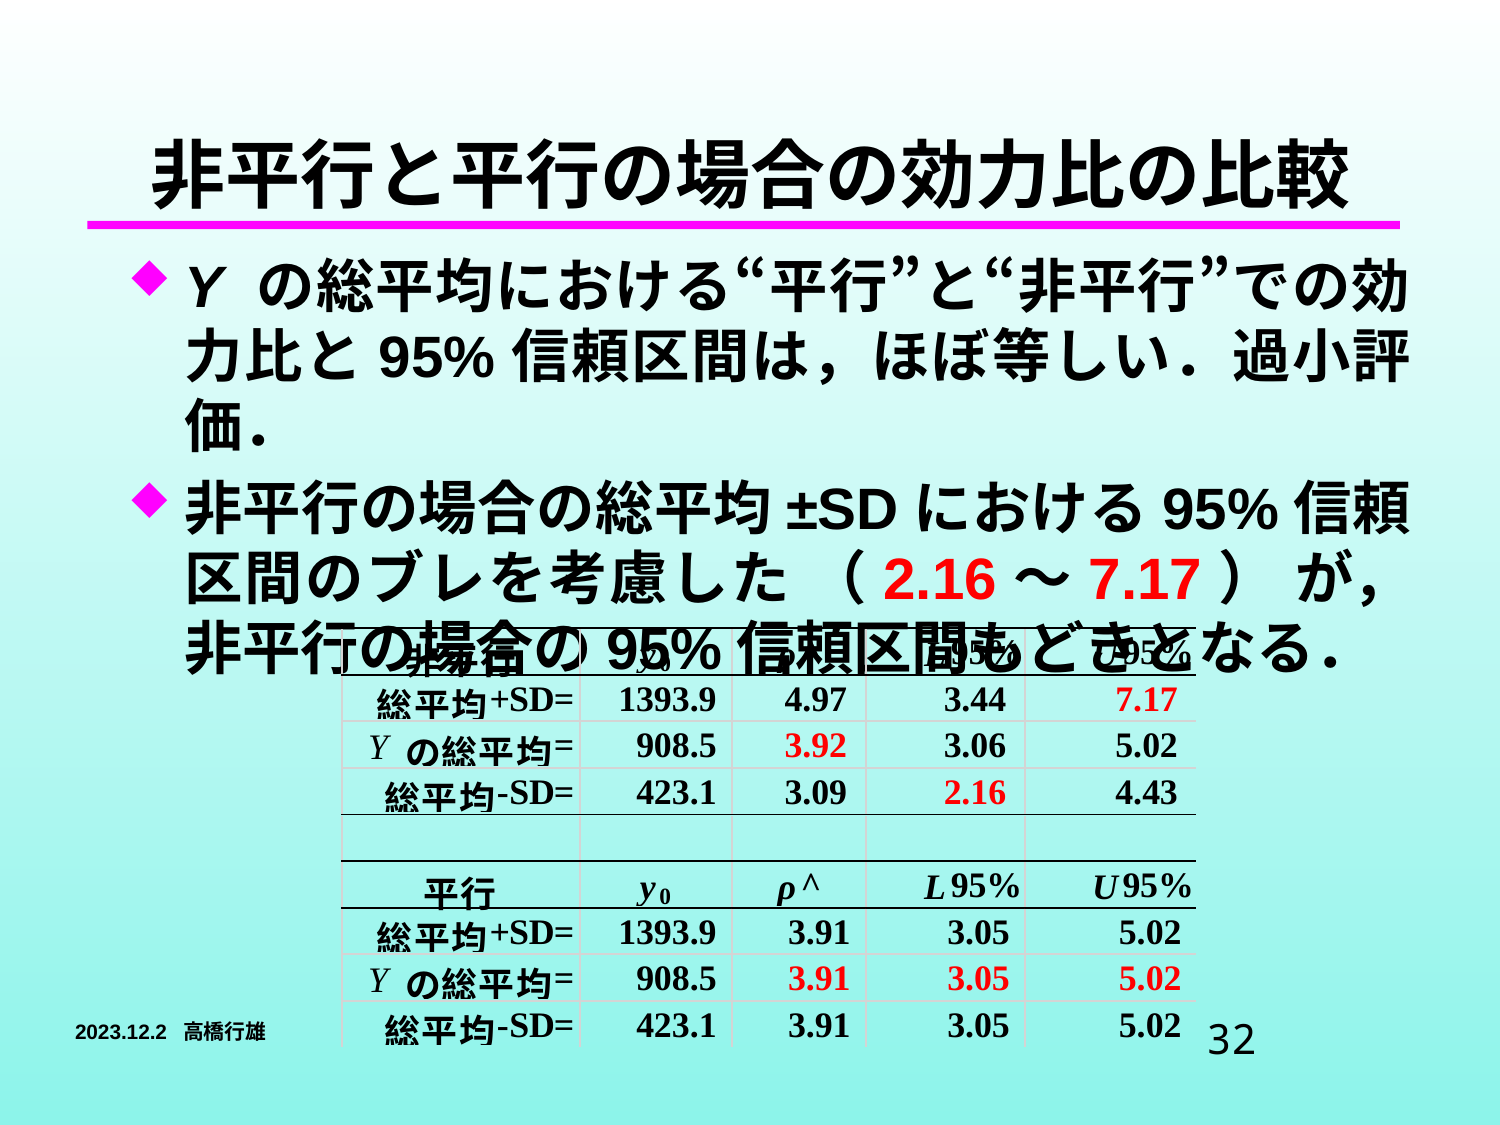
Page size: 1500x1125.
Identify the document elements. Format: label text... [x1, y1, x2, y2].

list Y の総平均における“平行”と“非平行”での効力比と95%信頼区間は，ほぼ等しい．過小評価． 非平行の場合の総平均±SDにおける95%信頼区間のブレを考慮した （2.16～7.17） が，非平行の場合の95%信頼区間もどきとなる． [113, 242, 1426, 628]
title 非平行と平行の場合の効力比の比較 [112, 43, 1388, 225]
picture [341, 627, 1198, 1049]
